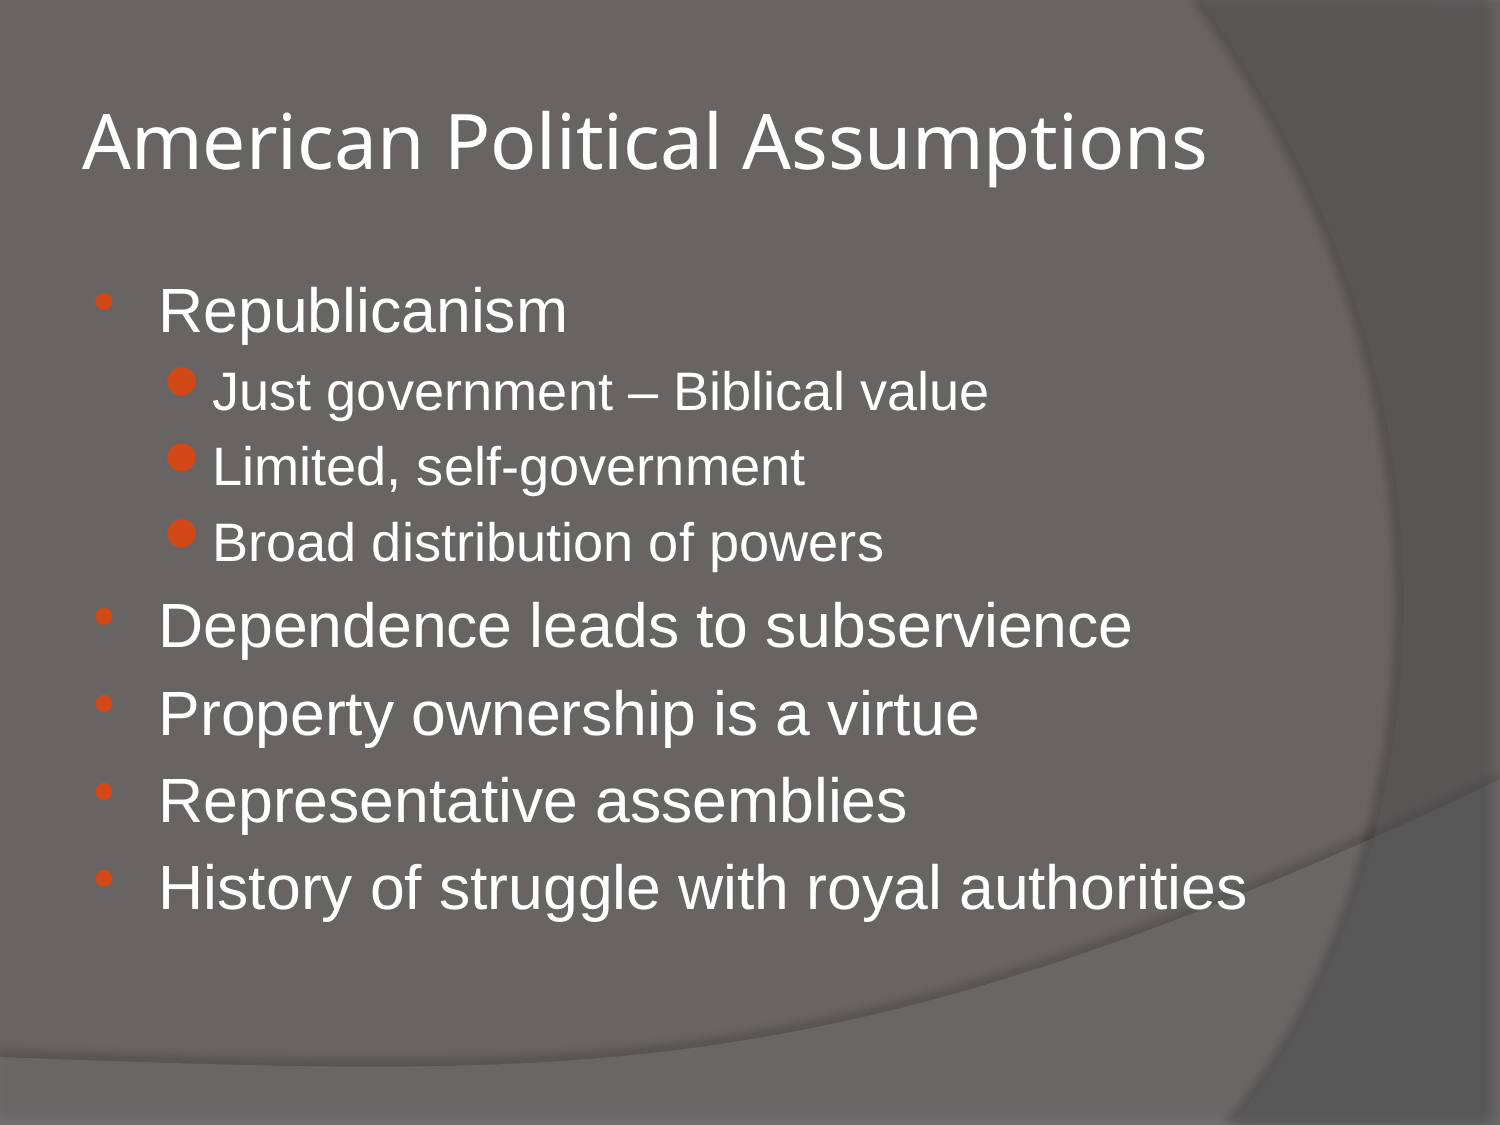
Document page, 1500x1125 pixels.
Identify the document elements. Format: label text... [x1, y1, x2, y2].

title American Political Assumptions [75, 45, 1300, 233]
list Republicanism Just government – Biblical value Limited, self-government Broad distribution of powers Dependence leads to subservience Property ownership is a virtue Representative assemblies History of struggle with royal authorities [75, 262, 1300, 1005]
